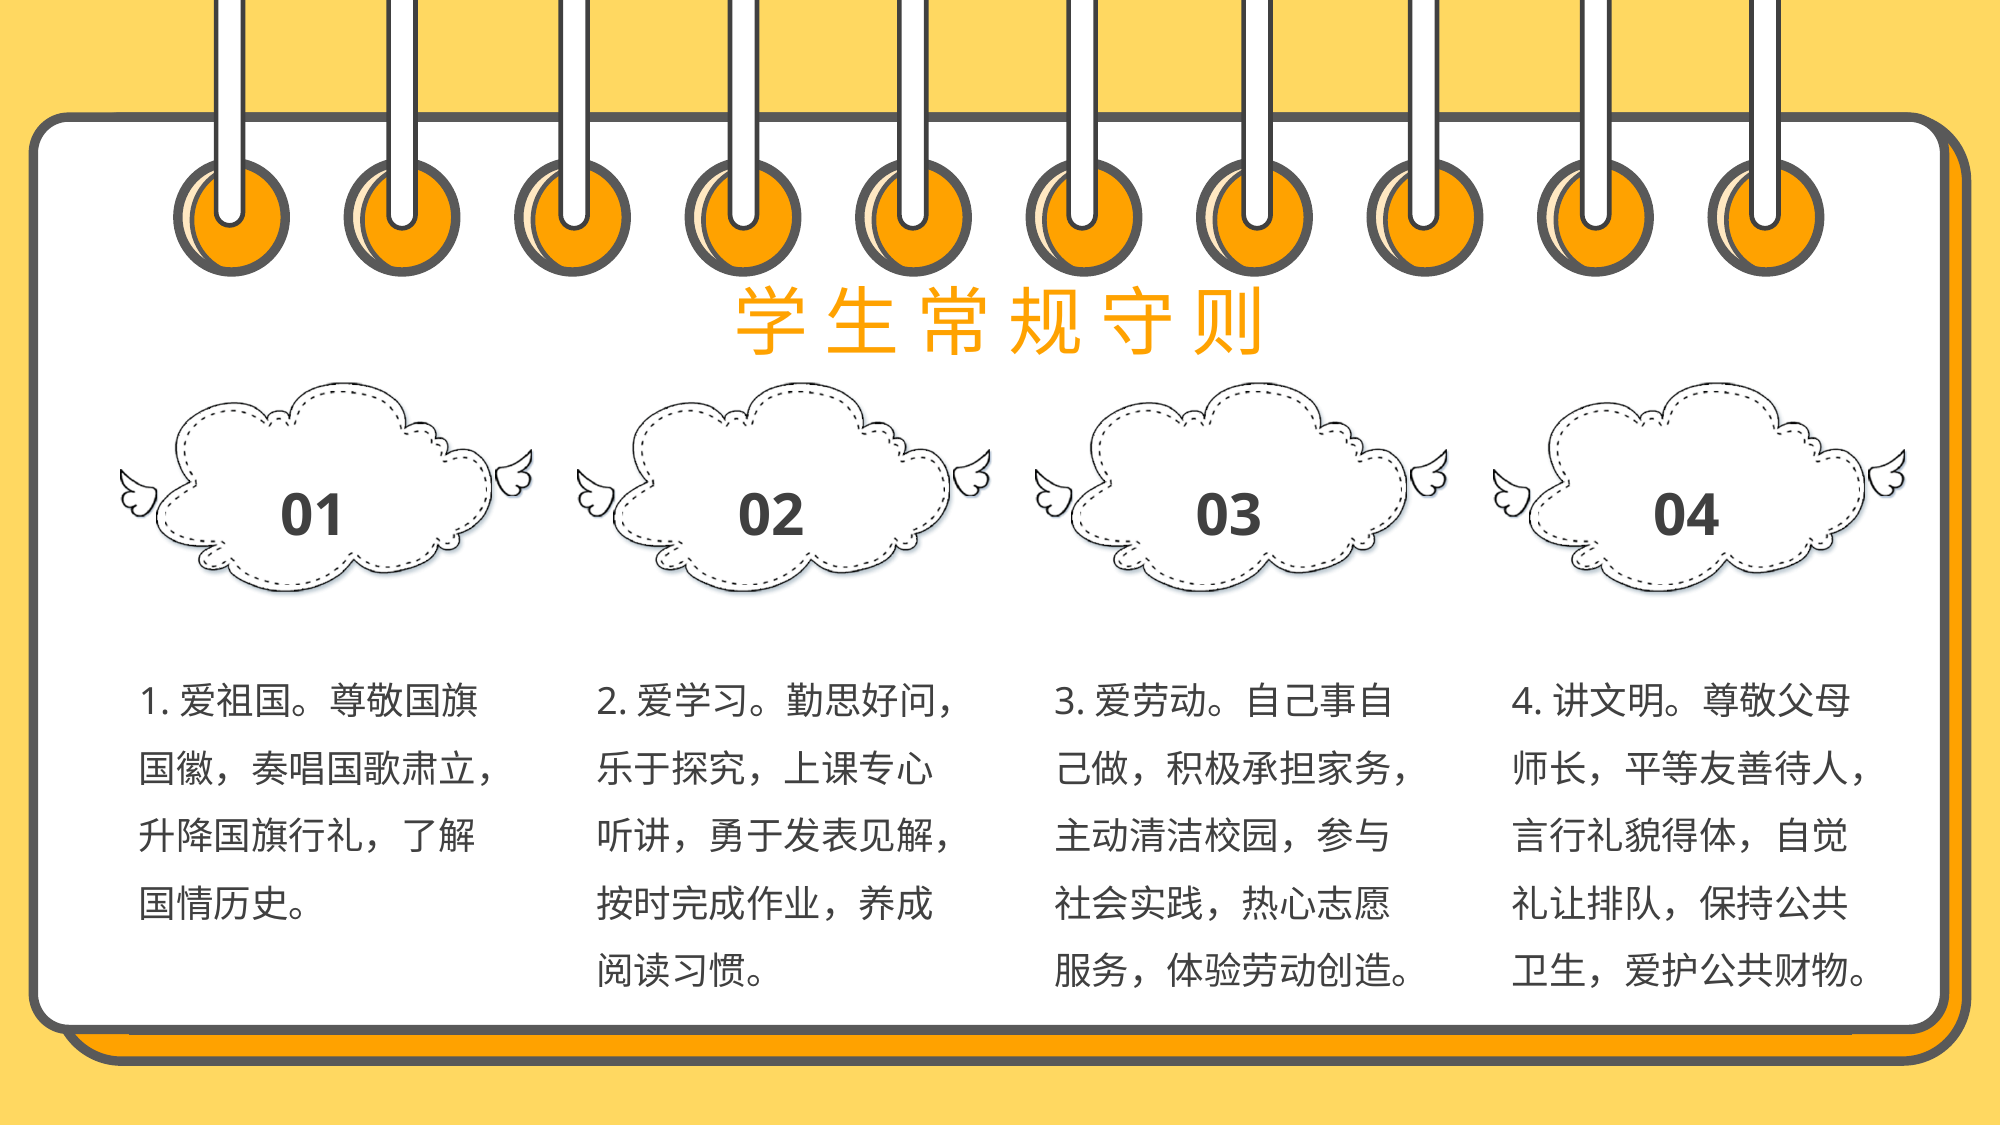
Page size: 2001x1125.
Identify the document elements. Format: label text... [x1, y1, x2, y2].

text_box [561, 349, 998, 1004]
text_box 学 生 常 规 守 则 [673, 266, 1327, 372]
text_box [1476, 349, 1913, 1004]
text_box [1019, 349, 1455, 1004]
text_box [104, 349, 540, 936]
